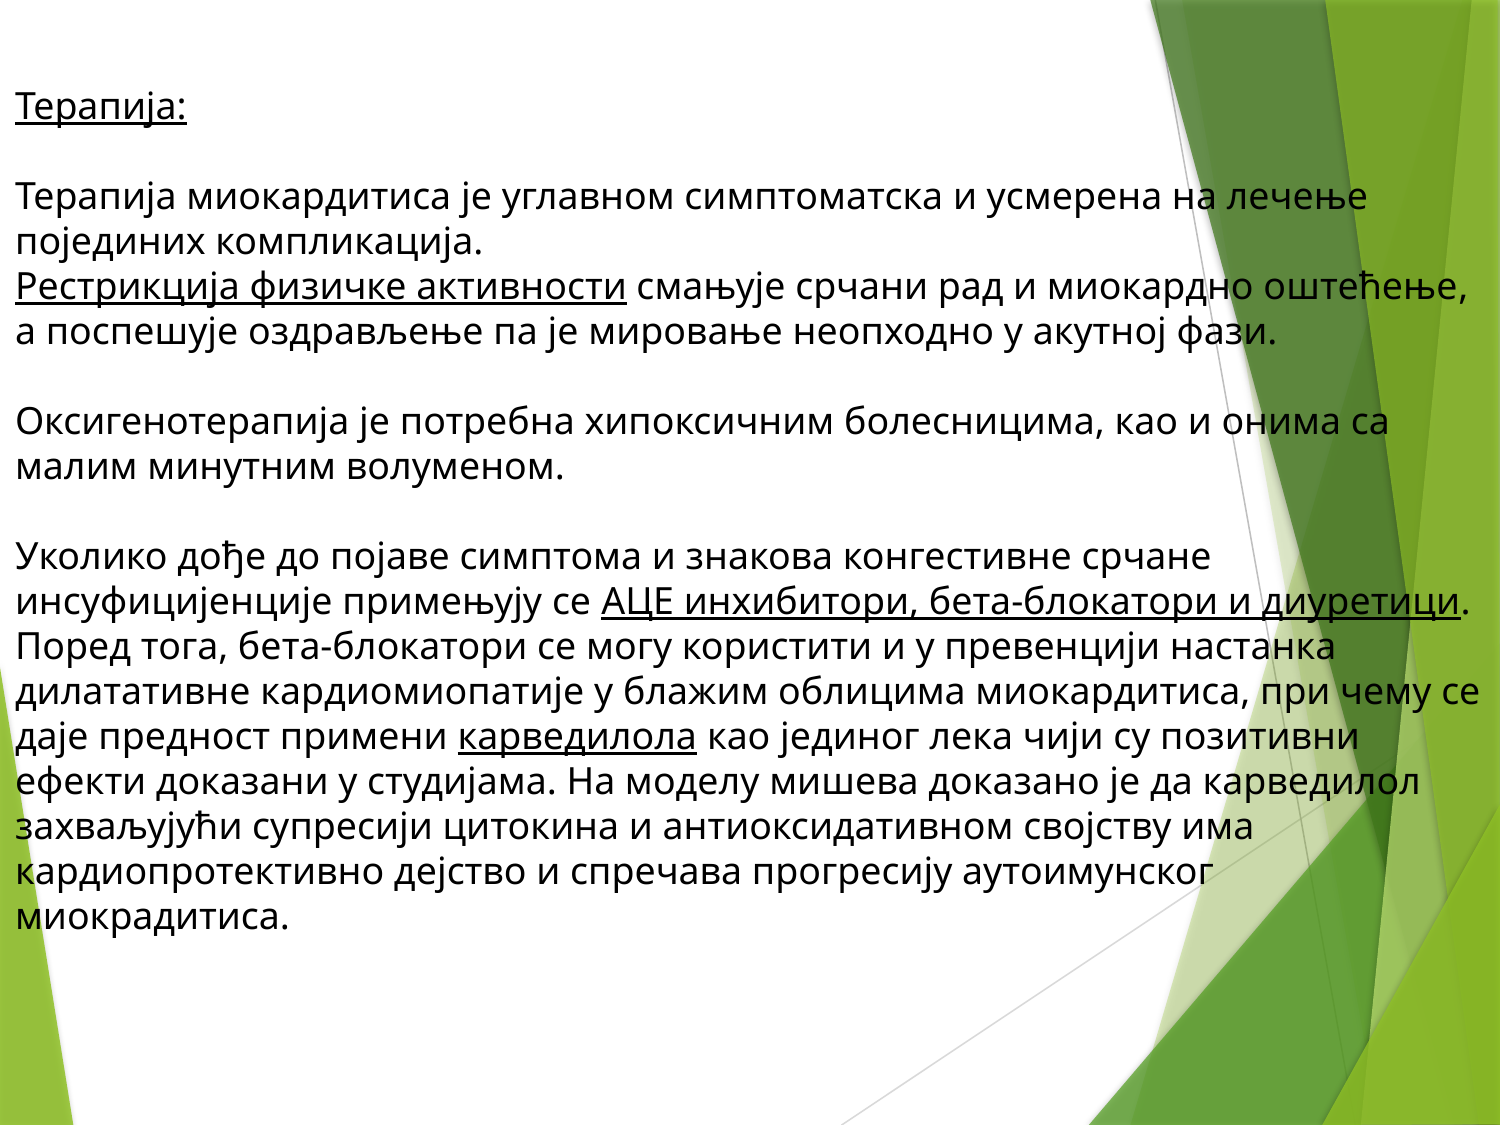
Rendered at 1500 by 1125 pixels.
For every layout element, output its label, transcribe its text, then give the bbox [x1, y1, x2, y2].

text_box Терапија: Терапија миокардитиса је углавном симптоматска и усмерена на лечење појединих компликација. Рестрикција физичке активности смањује срчани рад и миокардно оштећење, а поспешује оздрављење па је мировање неопходно у акутној фази. Оксигенотерапија је потребна хипоксичним болесницима, као и онима са малим минутним волуменом. Уколико дође до појаве симптома и знакова конгестивне срчане инсуфицијенције примењују се АЦЕ инхибитори, бета-блокатори и диуретици. Поред тога, бета-блокатори се могу користити и у превенцији настанка дилатативне кардиомиопатије у блажим облицима миокардитиса, при чему се даје предност примени карведилола као јединог лека чији су позитивни ефекти доказани у студијама. На моделу мишева доказано је да карведилол захваљујући супресији цитокина и антиоксидативном својству има кардиопротективно дејство и спречава прогресију аутоимунског миокрадитиса. [0, 74, 1500, 945]
